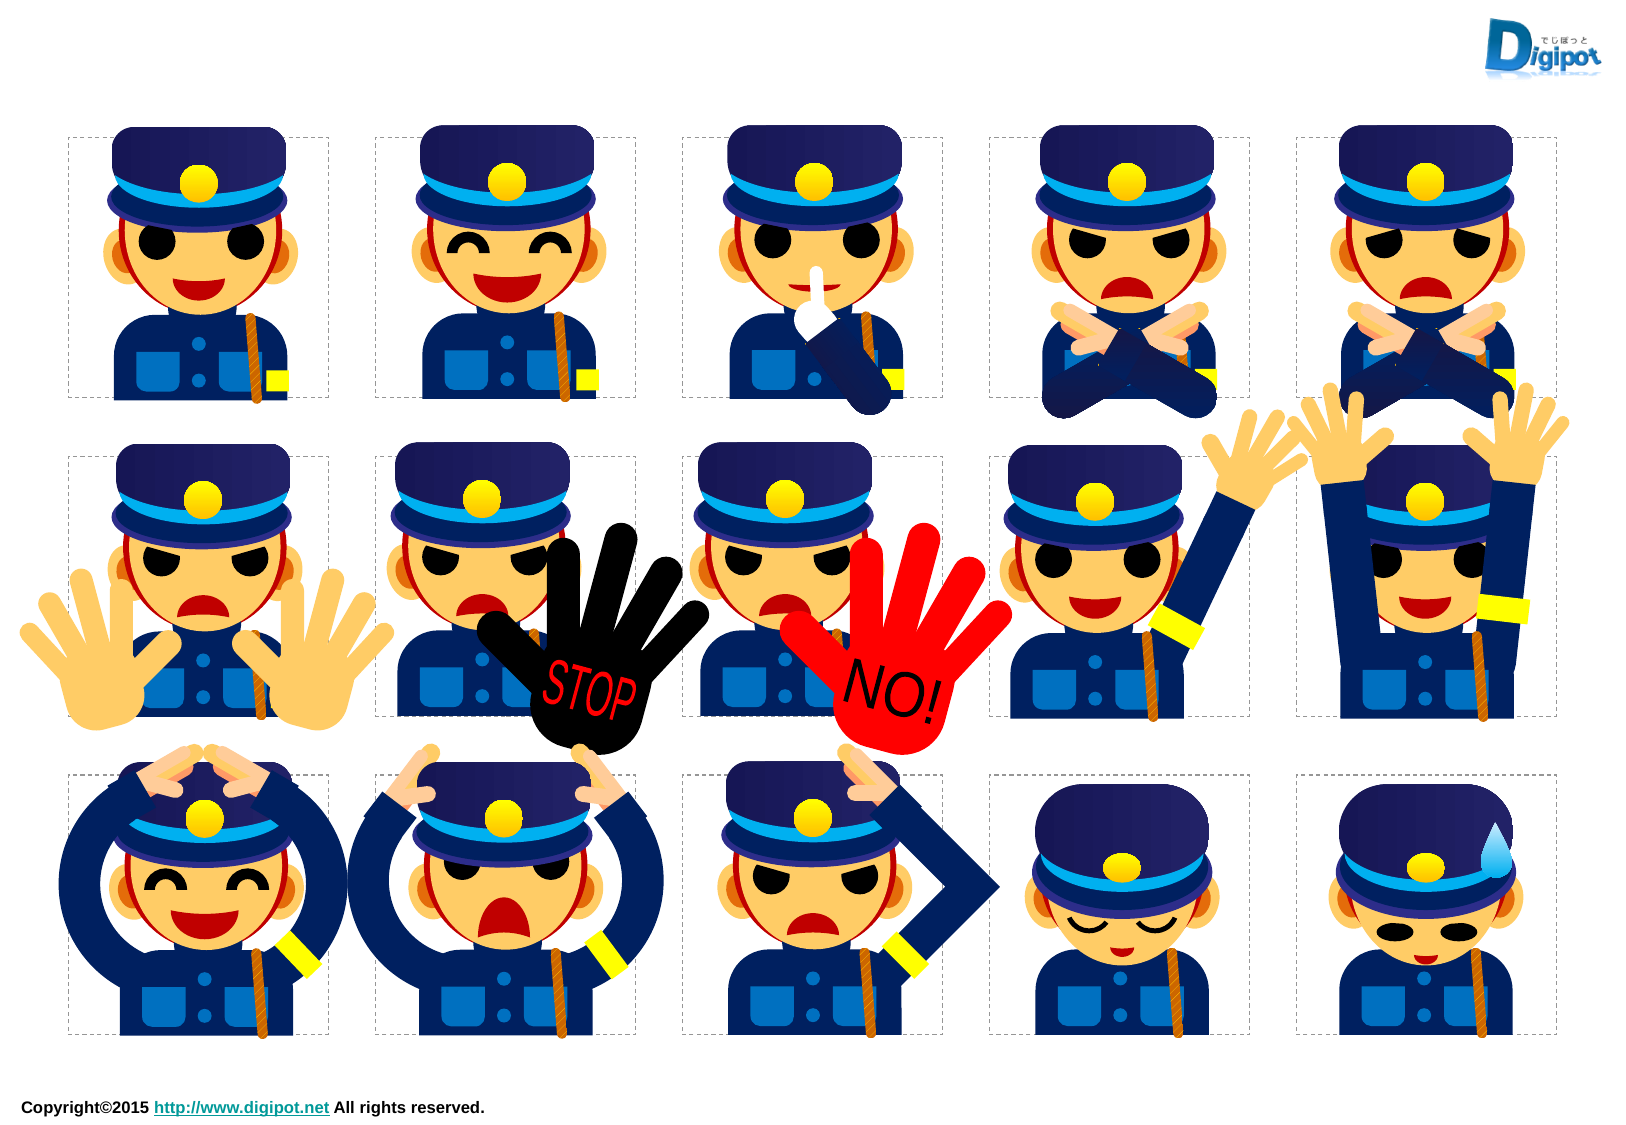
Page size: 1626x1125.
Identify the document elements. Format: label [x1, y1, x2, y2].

text_box [411, 125, 607, 403]
text_box [689, 442, 983, 747]
text_box [386, 442, 680, 747]
text_box [103, 126, 298, 405]
text_box [999, 398, 1263, 723]
text_box [719, 125, 914, 421]
picture [1485, 18, 1602, 82]
text_box [1268, 379, 1588, 723]
text_box [1328, 784, 1524, 1039]
text_box [1330, 125, 1525, 378]
text_box [1031, 125, 1227, 397]
text_box [345, 756, 665, 1039]
text_box [40, 443, 374, 725]
text_box [58, 756, 343, 1040]
text_box [717, 737, 971, 1039]
text_box [1024, 784, 1220, 1039]
